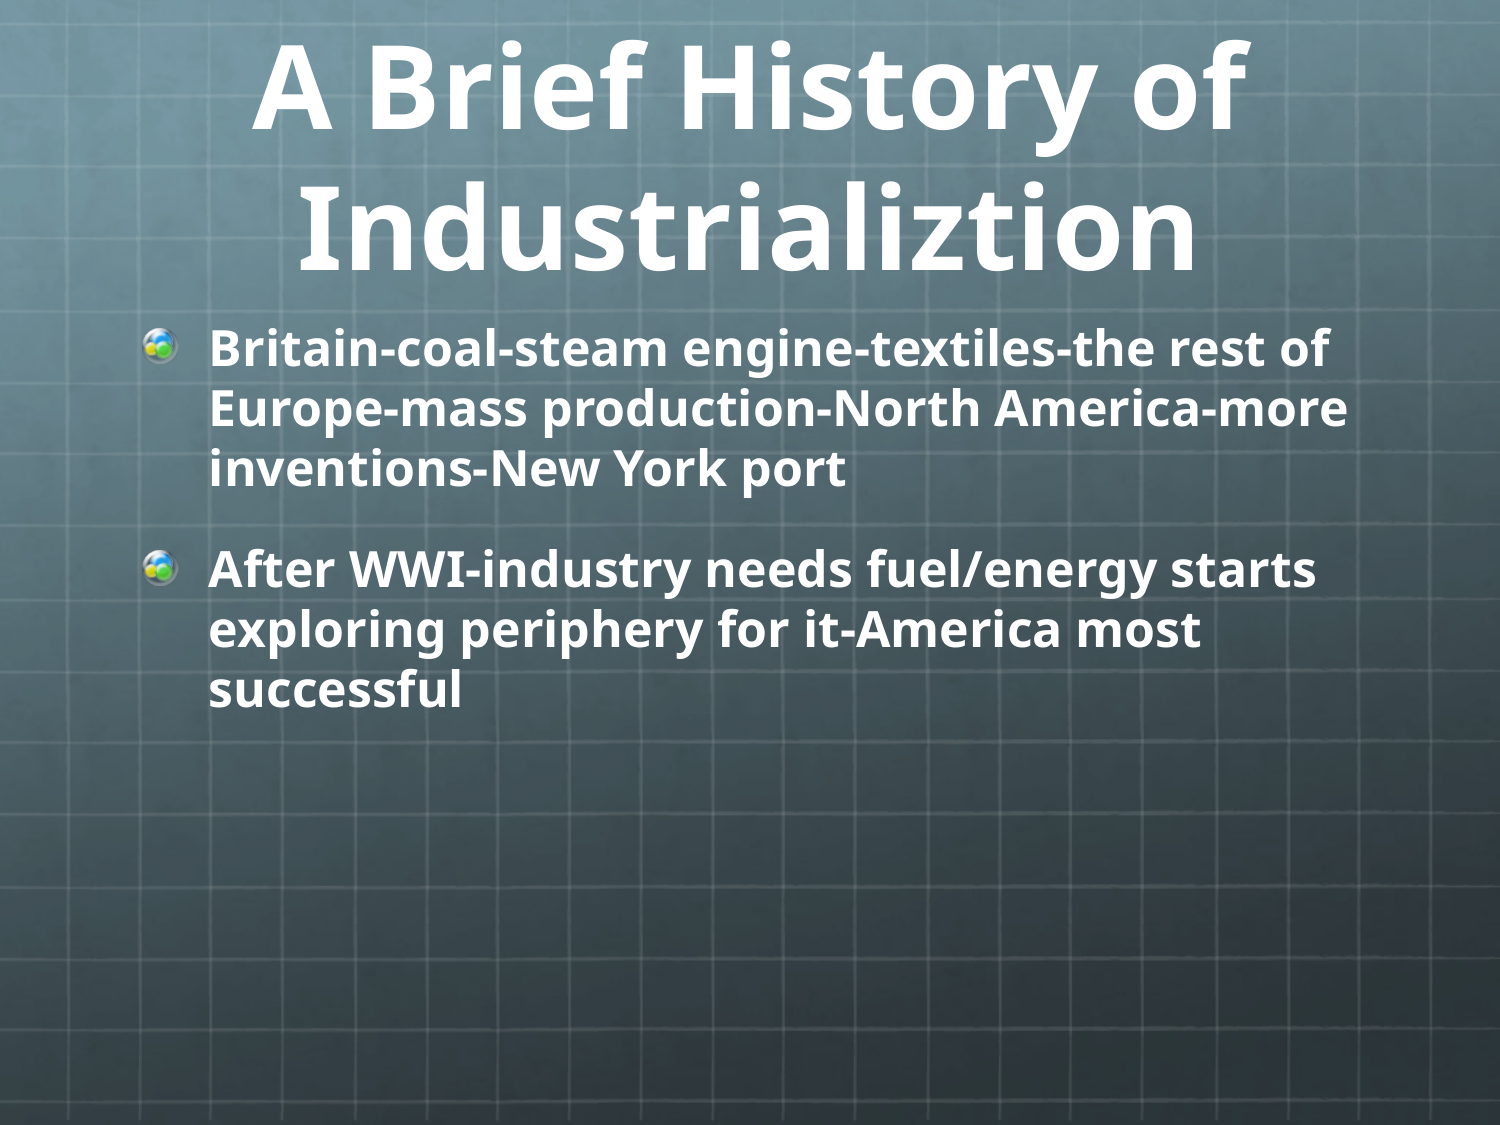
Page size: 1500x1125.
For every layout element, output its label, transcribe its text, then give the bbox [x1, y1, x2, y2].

list Britain-coal-steam engine-textiles-the rest of Europe-mass production-North America-more inventions-New York port After WWI-industry needs fuel/energy starts exploring periphery for it-America most successful [127, 308, 1372, 958]
title A Brief History of Industrializtion [127, 17, 1372, 289]
picture [0, 0, 1500, 1125]
